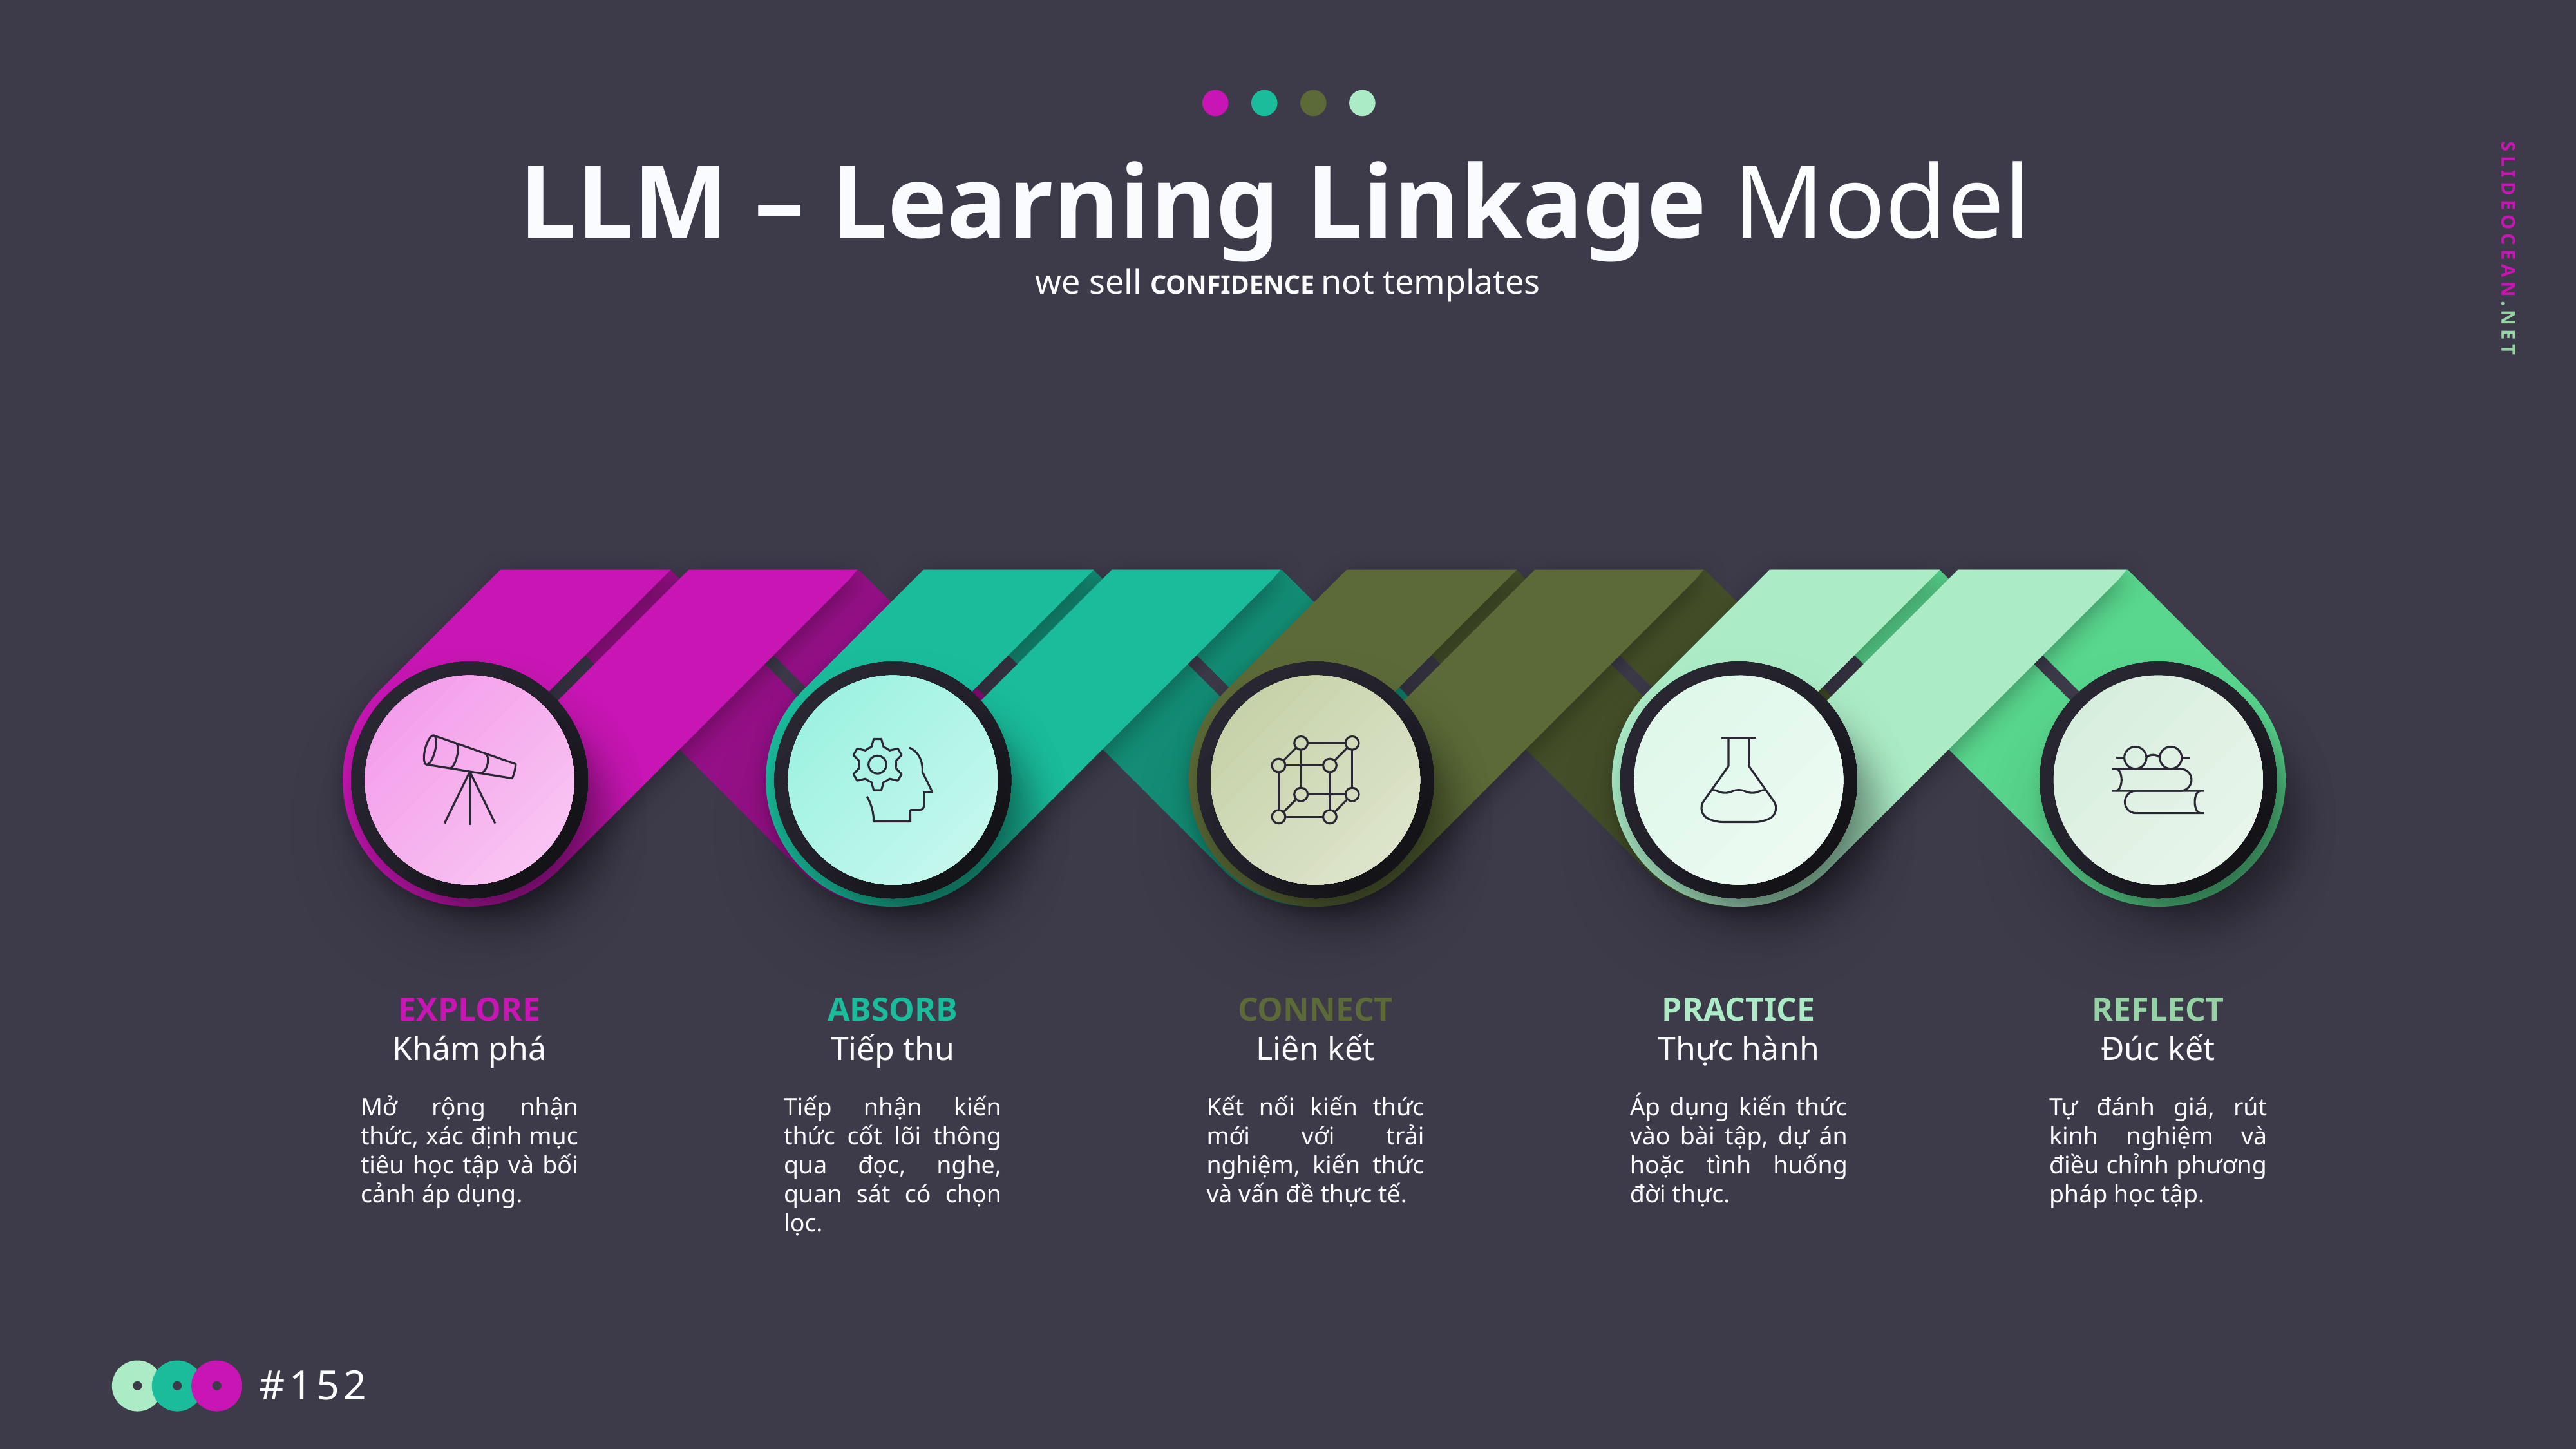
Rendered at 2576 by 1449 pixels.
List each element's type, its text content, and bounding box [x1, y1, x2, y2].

text_box [1117, 688, 1197, 818]
text_box [1012, 569, 1283, 796]
text_box [1348, 89, 1377, 117]
text_box [1299, 89, 1328, 117]
text_box [1614, 733, 1620, 752]
text_box [345, 734, 350, 752]
text_box LLM – Learning Linkage Model [509, 132, 2066, 263]
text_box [773, 661, 1012, 899]
text_box [408, 569, 674, 661]
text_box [350, 983, 589, 1214]
text_box [768, 734, 773, 752]
text_box [2069, 579, 2221, 661]
text_box [694, 688, 773, 818]
text_box [1201, 89, 1230, 117]
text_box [350, 661, 589, 899]
text_box [1435, 569, 1706, 796]
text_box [1197, 661, 1435, 899]
text_box [1540, 688, 1620, 818]
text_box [2039, 983, 2277, 1214]
text_box #152 [259, 1359, 1142, 1408]
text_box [773, 983, 1012, 1214]
text_box [1223, 579, 1308, 661]
text_box [589, 569, 860, 796]
text_box [1250, 89, 1279, 117]
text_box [2039, 661, 2277, 899]
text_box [1197, 983, 1435, 1214]
text_box [1254, 569, 1520, 661]
text_box [1677, 569, 1943, 661]
text_box [831, 569, 1097, 661]
text_box we sell CONFIDENCE not templates [1026, 255, 1550, 306]
text_box [800, 579, 885, 661]
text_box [1620, 661, 1858, 899]
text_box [1620, 983, 1858, 1214]
text_box [1191, 733, 1197, 752]
text_box [1646, 579, 1731, 661]
text_box [1858, 569, 2129, 796]
text_box [1964, 692, 2039, 814]
